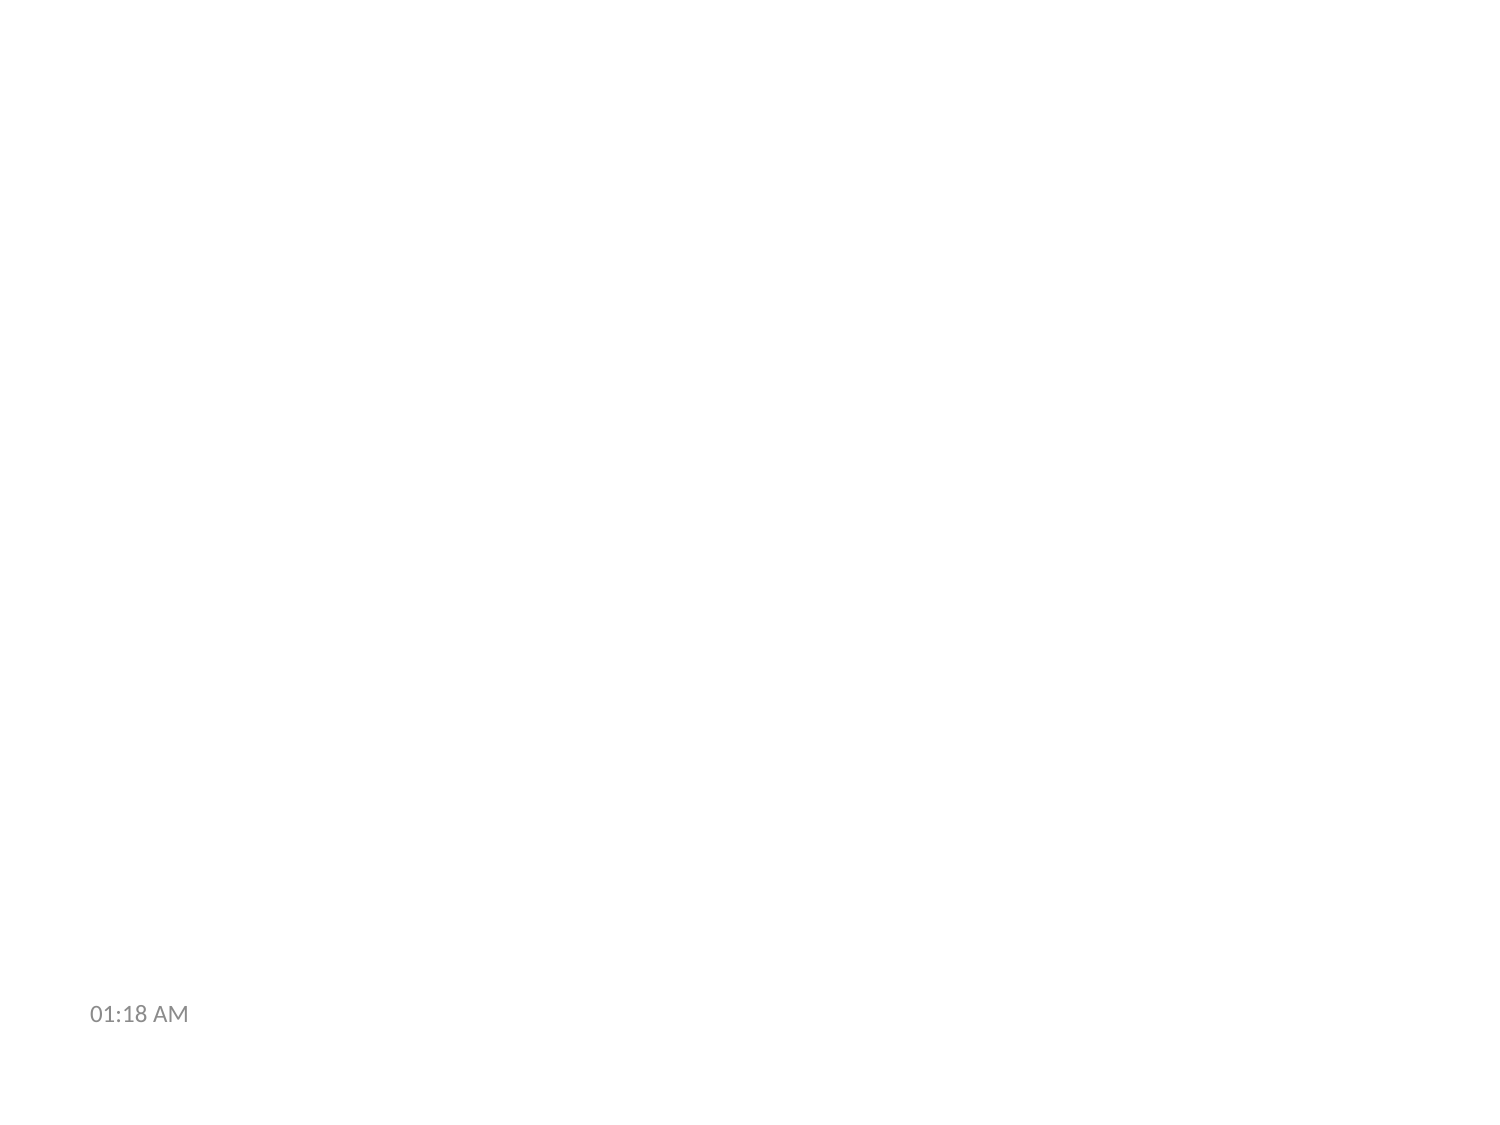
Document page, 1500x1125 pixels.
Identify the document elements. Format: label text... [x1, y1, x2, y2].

text_box 3:35 PM [75, 982, 425, 1043]
